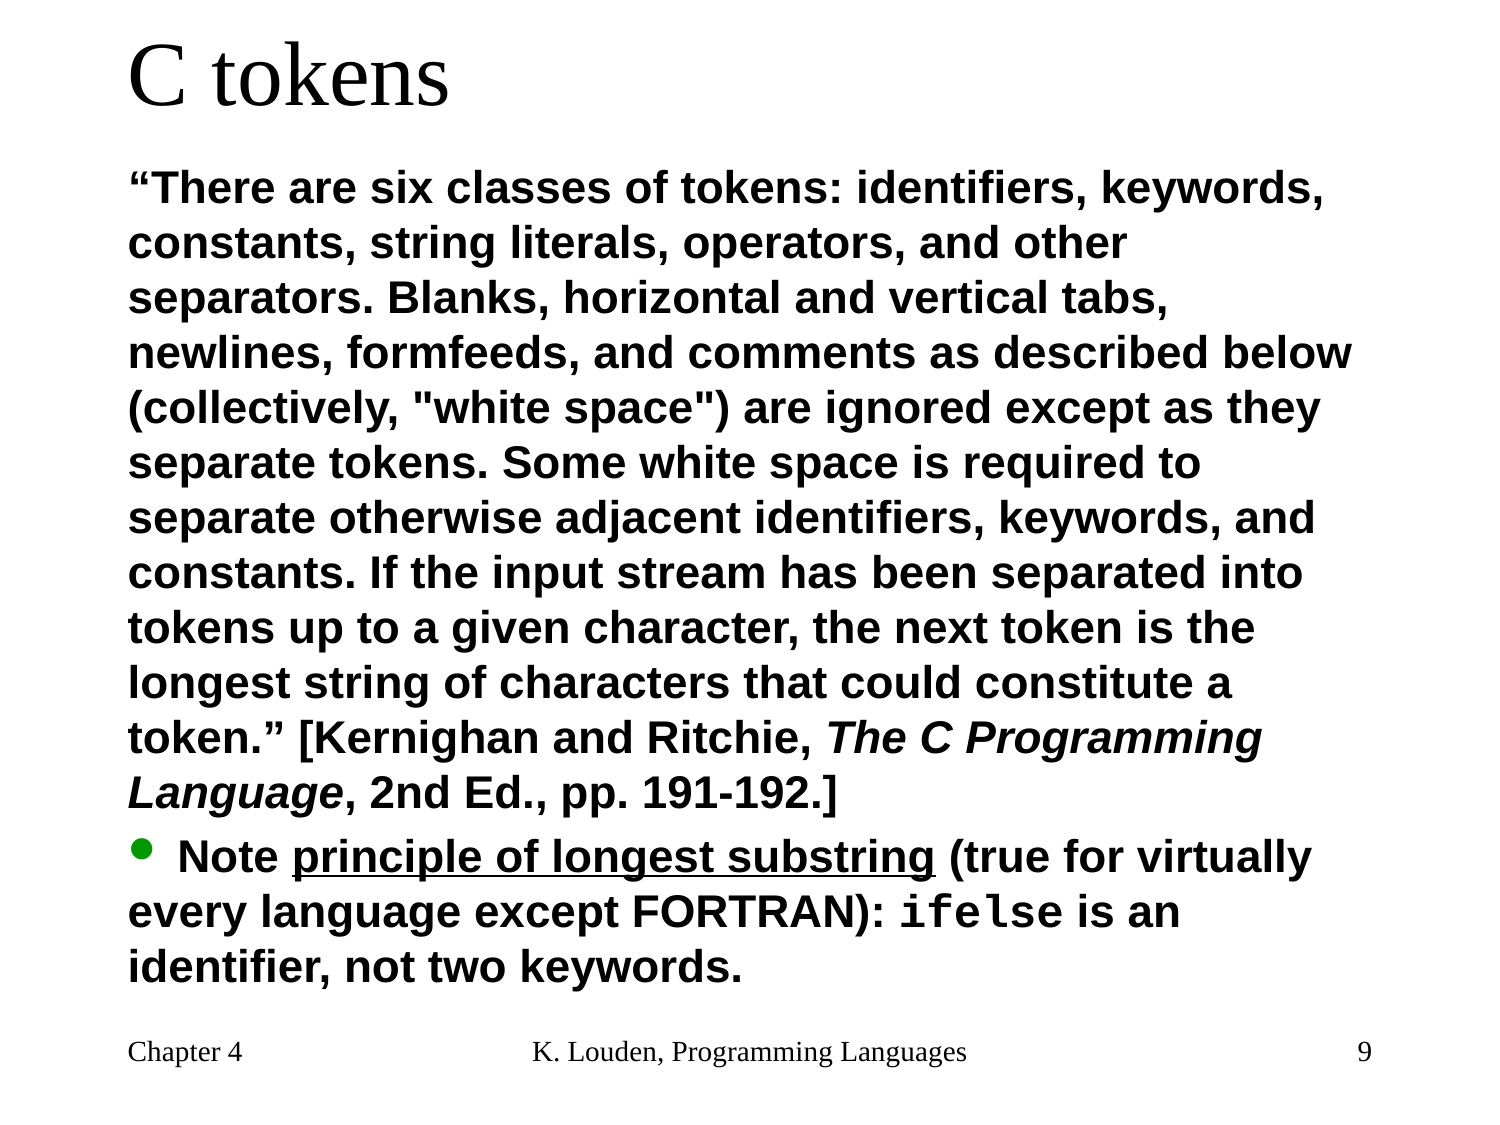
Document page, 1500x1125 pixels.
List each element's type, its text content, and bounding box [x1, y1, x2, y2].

title C tokens [112, 0, 1388, 149]
list “There are six classes of tokens: identifiers, keywords, constants, string literals, operators, and other separators. Blanks, horizontal and vertical tabs, newlines, formfeeds, and comments as described below (collectively, "white space") are ignored except as they separate tokens. Some white space is required to separate otherwise adjacent identifiers, keywords, and constants. If the input stream has been separated into tokens up to a given character, the next token is the longest string of characters that could constitute a token.” [Kernighan and Ritchie, The C Programming Language, 2nd Ed., pp. 191-192.] Note principle of longest substring (true for virtually every language except FORTRAN): ifelse is an identifier, not two keywords. [112, 149, 1388, 1001]
slide_number Chapter 4 [112, 1012, 426, 1088]
footer K. Louden, Programming Languages [487, 1012, 1013, 1088]
slide_number 9 [1074, 1012, 1388, 1088]
